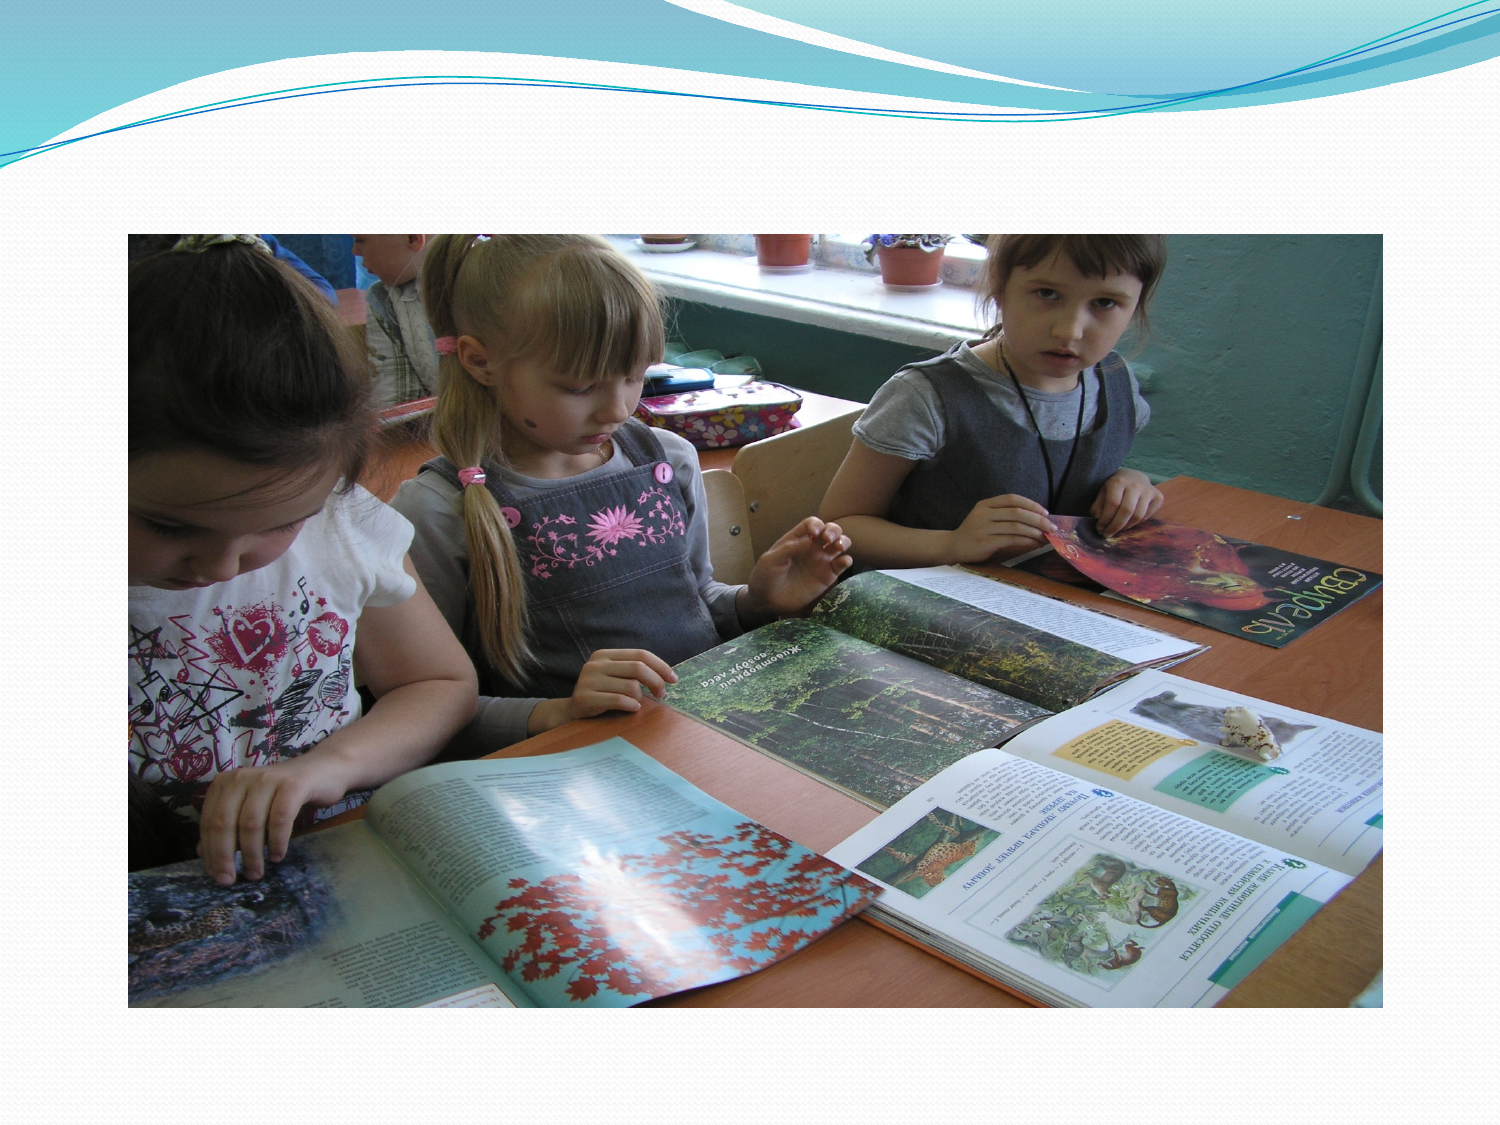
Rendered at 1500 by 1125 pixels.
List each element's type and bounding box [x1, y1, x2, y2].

list [128, 234, 1384, 1009]
